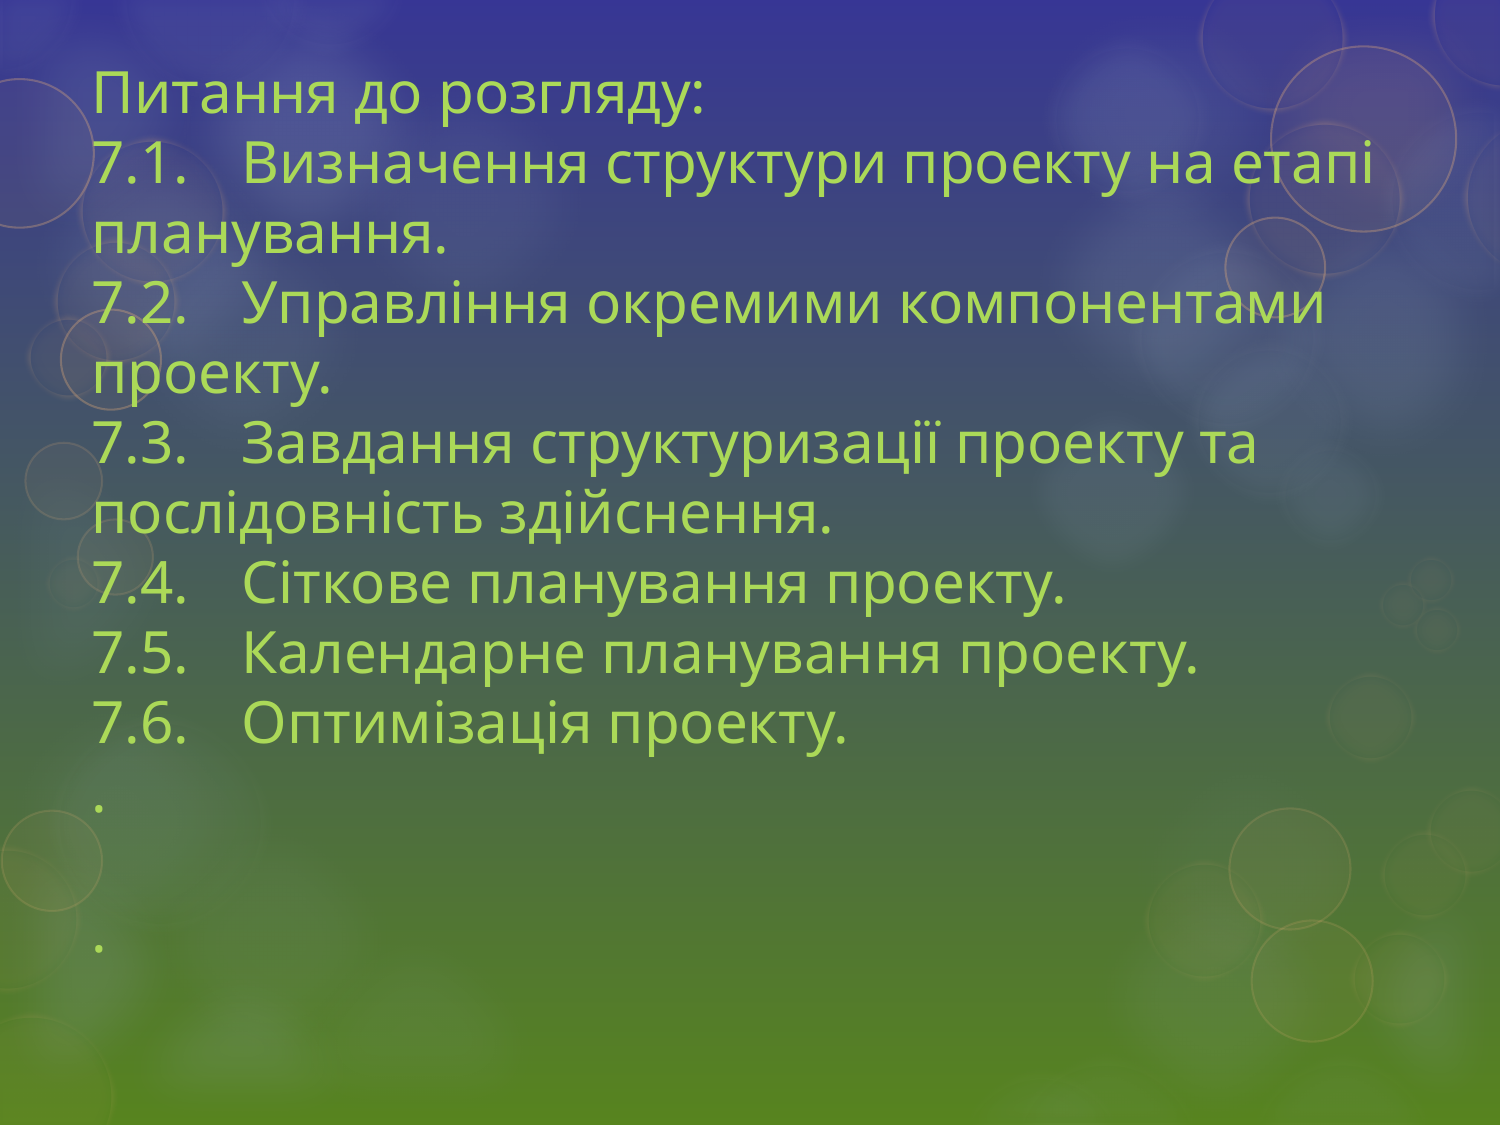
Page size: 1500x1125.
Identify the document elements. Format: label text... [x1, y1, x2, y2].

title Питання до розгляду: 7.1. Визначення структури проекту на етапі планування. 7.2. Управління окремими компонентами проекту. 7.3. Завдання структуризації проекту та послідовність здійснення. 7.4. Сіткове планування проекту. 7.5. Календарне планування проекту. 7.6. Оптимізація проекту. . . [76, 195, 1471, 825]
